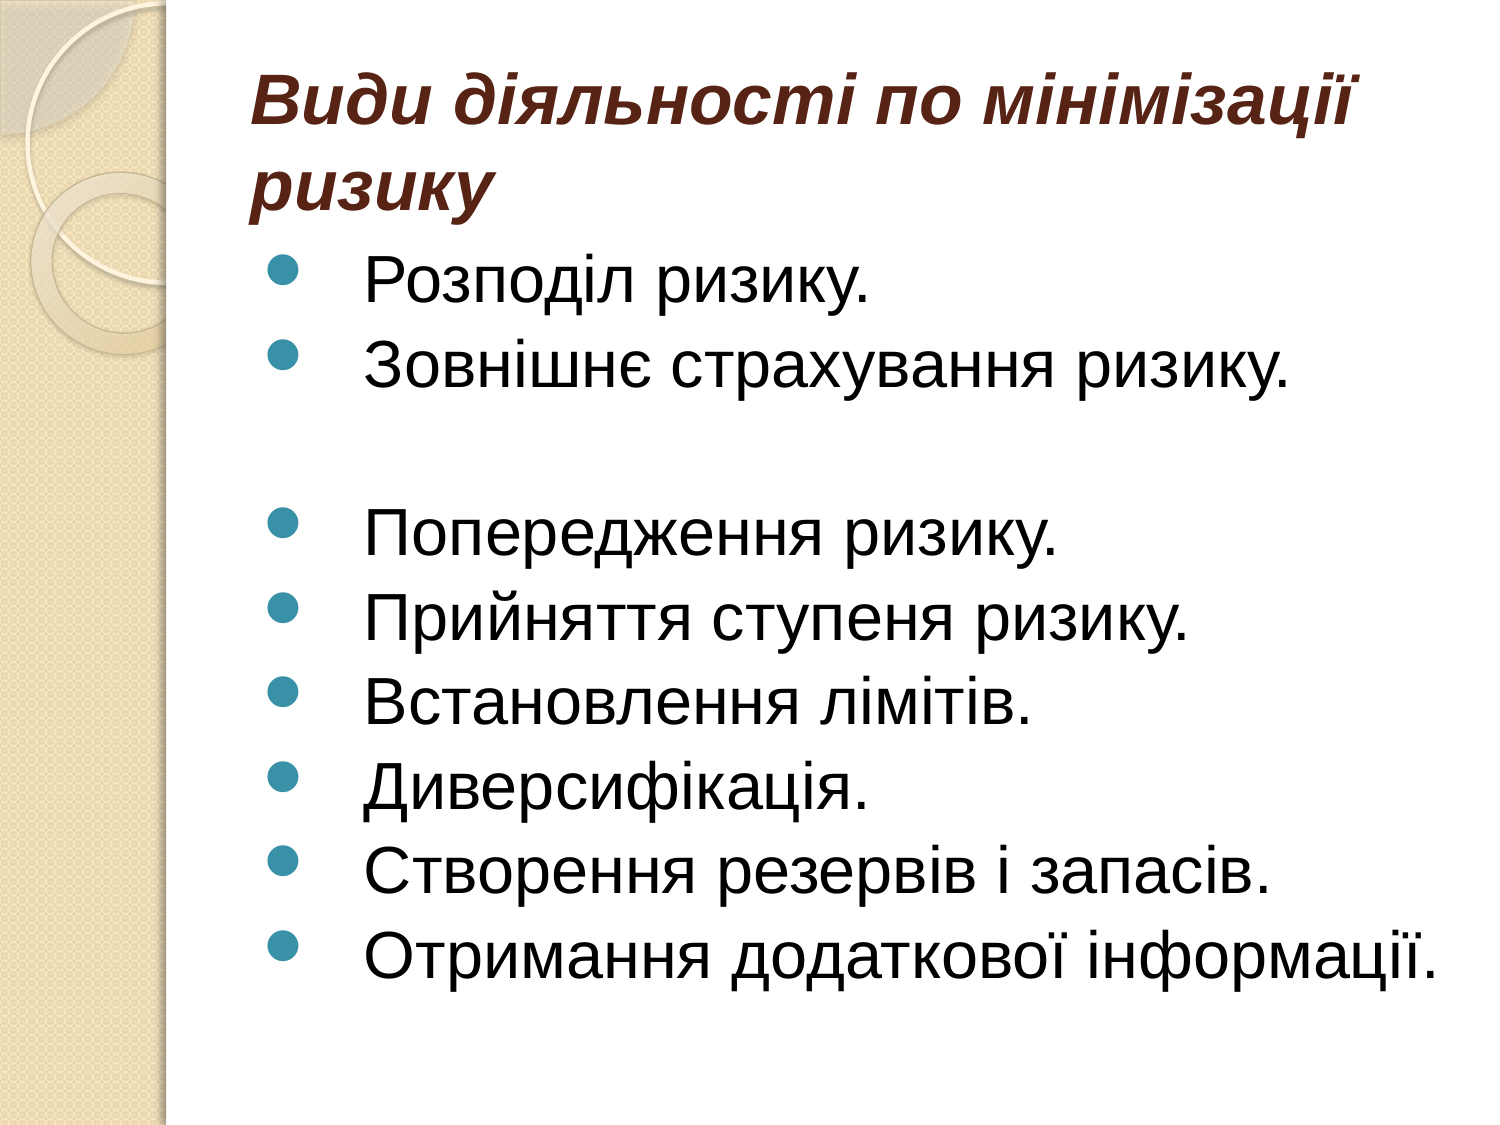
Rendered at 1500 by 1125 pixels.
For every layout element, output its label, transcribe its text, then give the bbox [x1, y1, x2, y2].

list Розподіл ризику. Зовнішнє страхування ризику. Попередження ризику. Прийняття ступеня ризику. Встановлення лімітів. Диверсифікація. Створення резервів і запасів. Отримання додаткової інформації. [235, 237, 1466, 1025]
title Види діяльності по мінімізації ризику [235, 45, 1466, 233]
